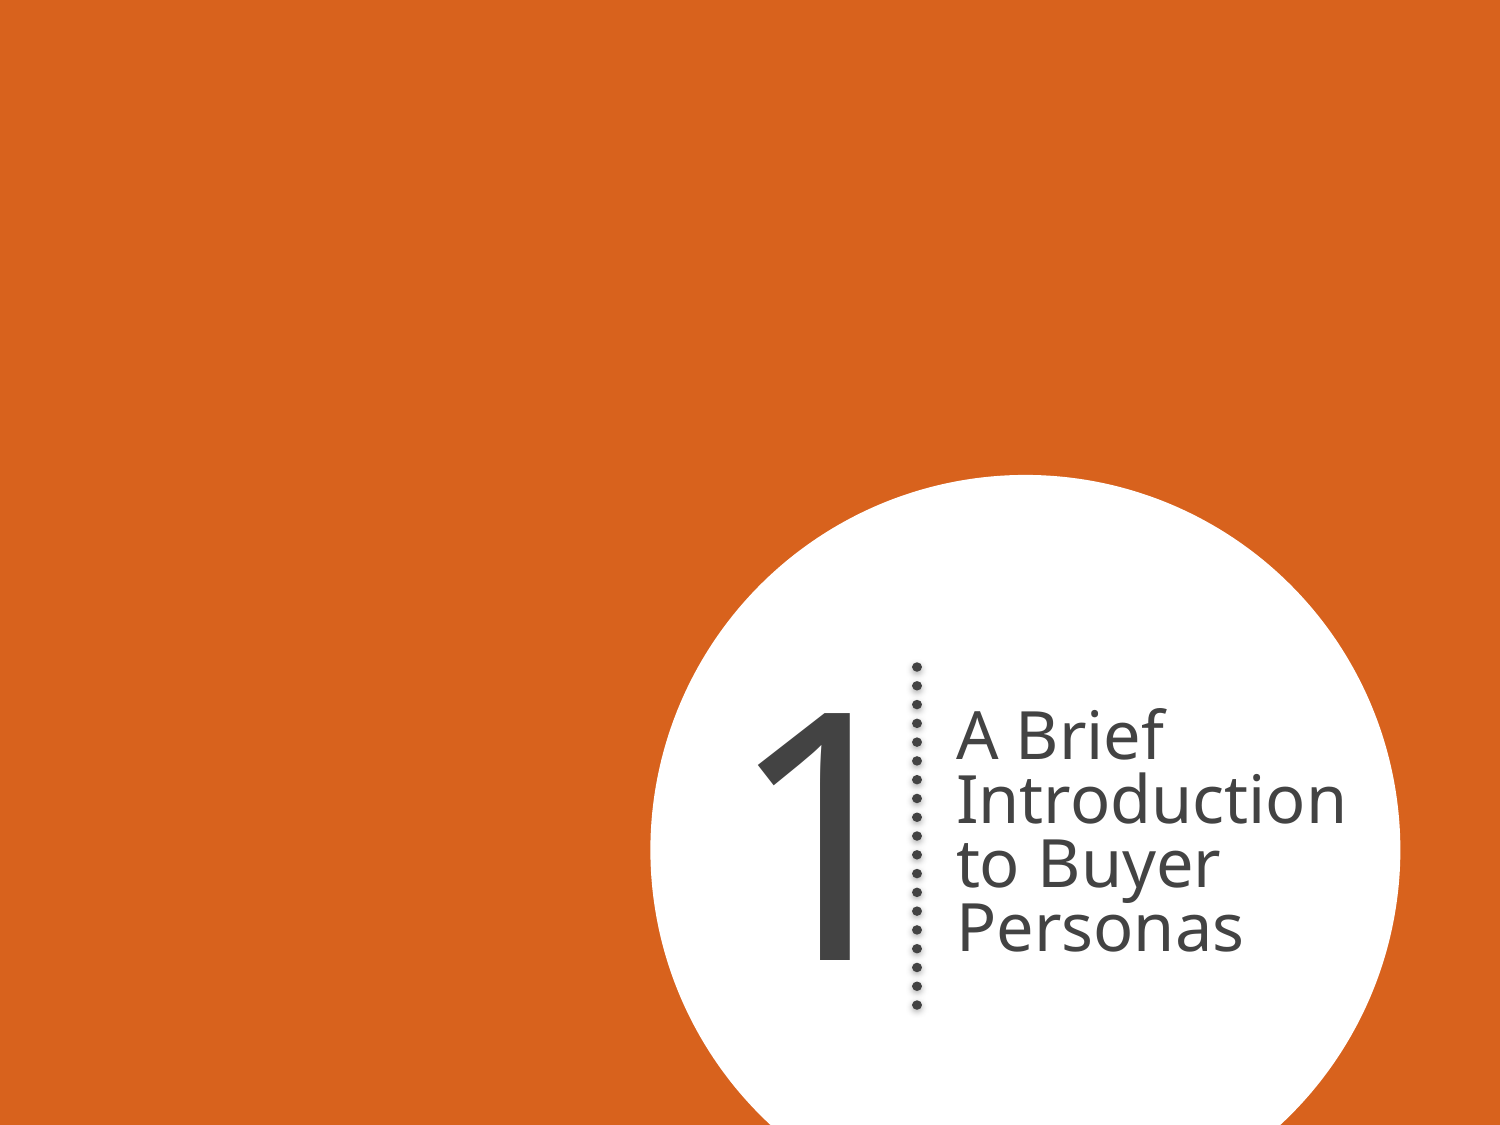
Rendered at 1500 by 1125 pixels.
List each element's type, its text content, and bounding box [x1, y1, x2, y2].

text_box 1 [712, 607, 875, 1037]
text_box [650, 474, 1401, 1125]
text_box A Brief Introduction to Buyer Personas [941, 777, 1366, 896]
